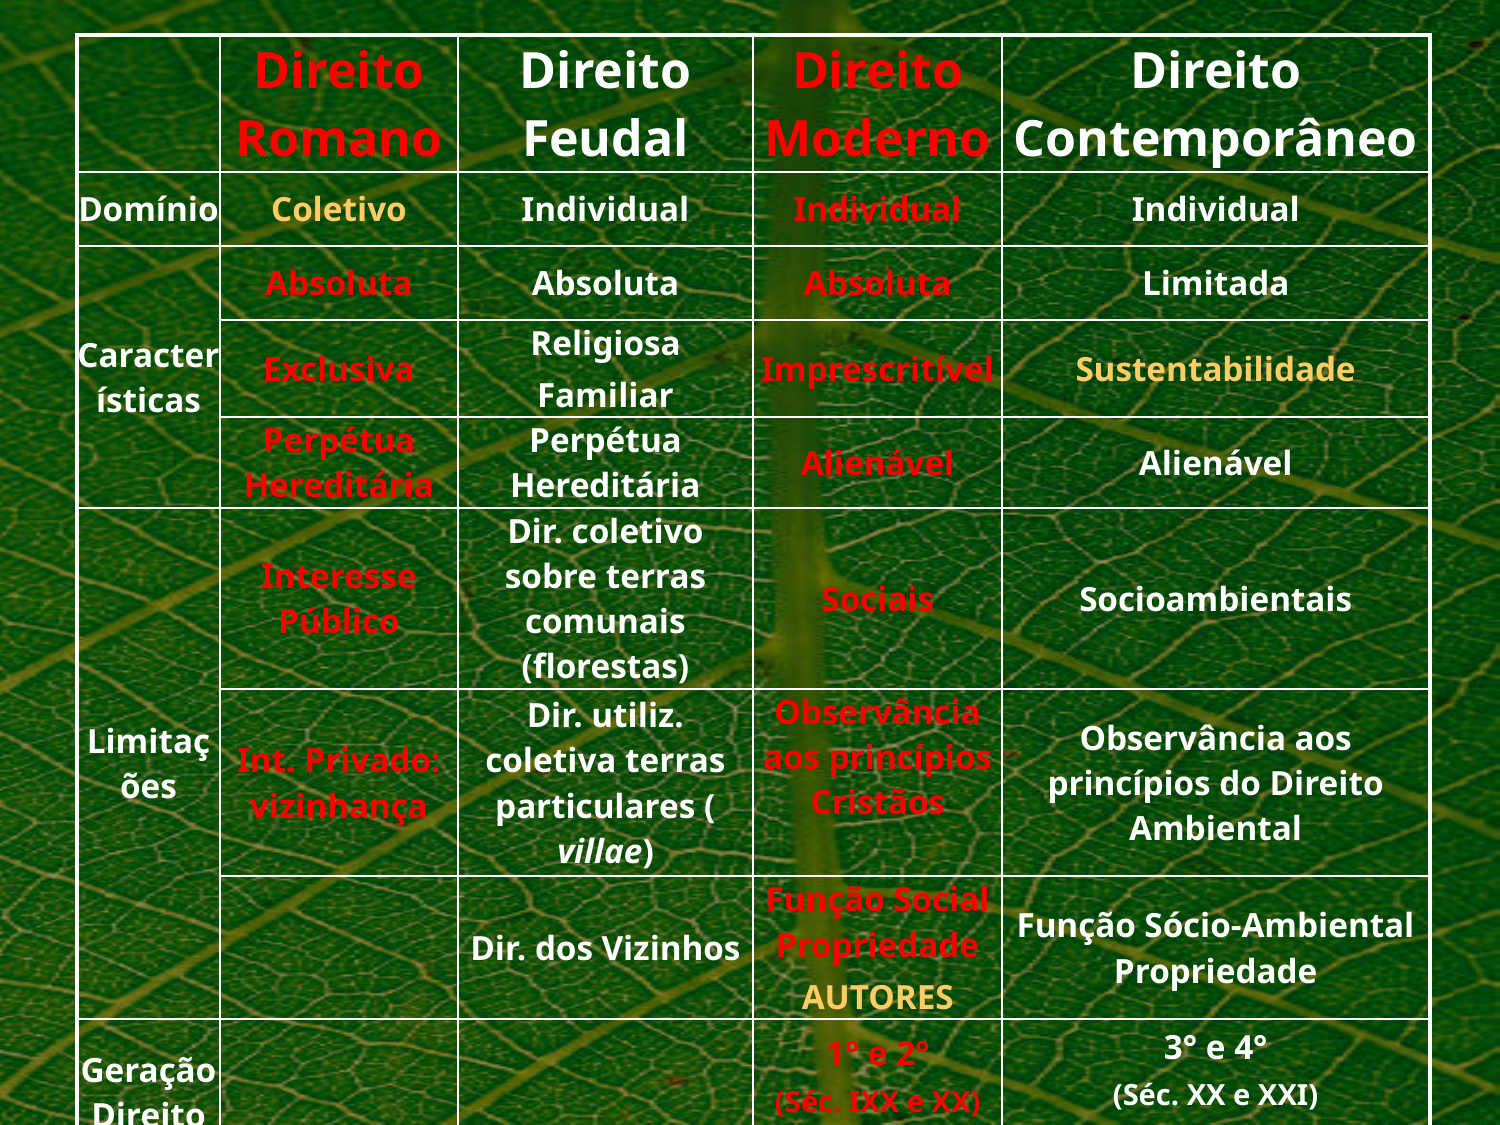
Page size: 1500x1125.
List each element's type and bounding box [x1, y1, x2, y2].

list [0, 0, 1500, 1125]
